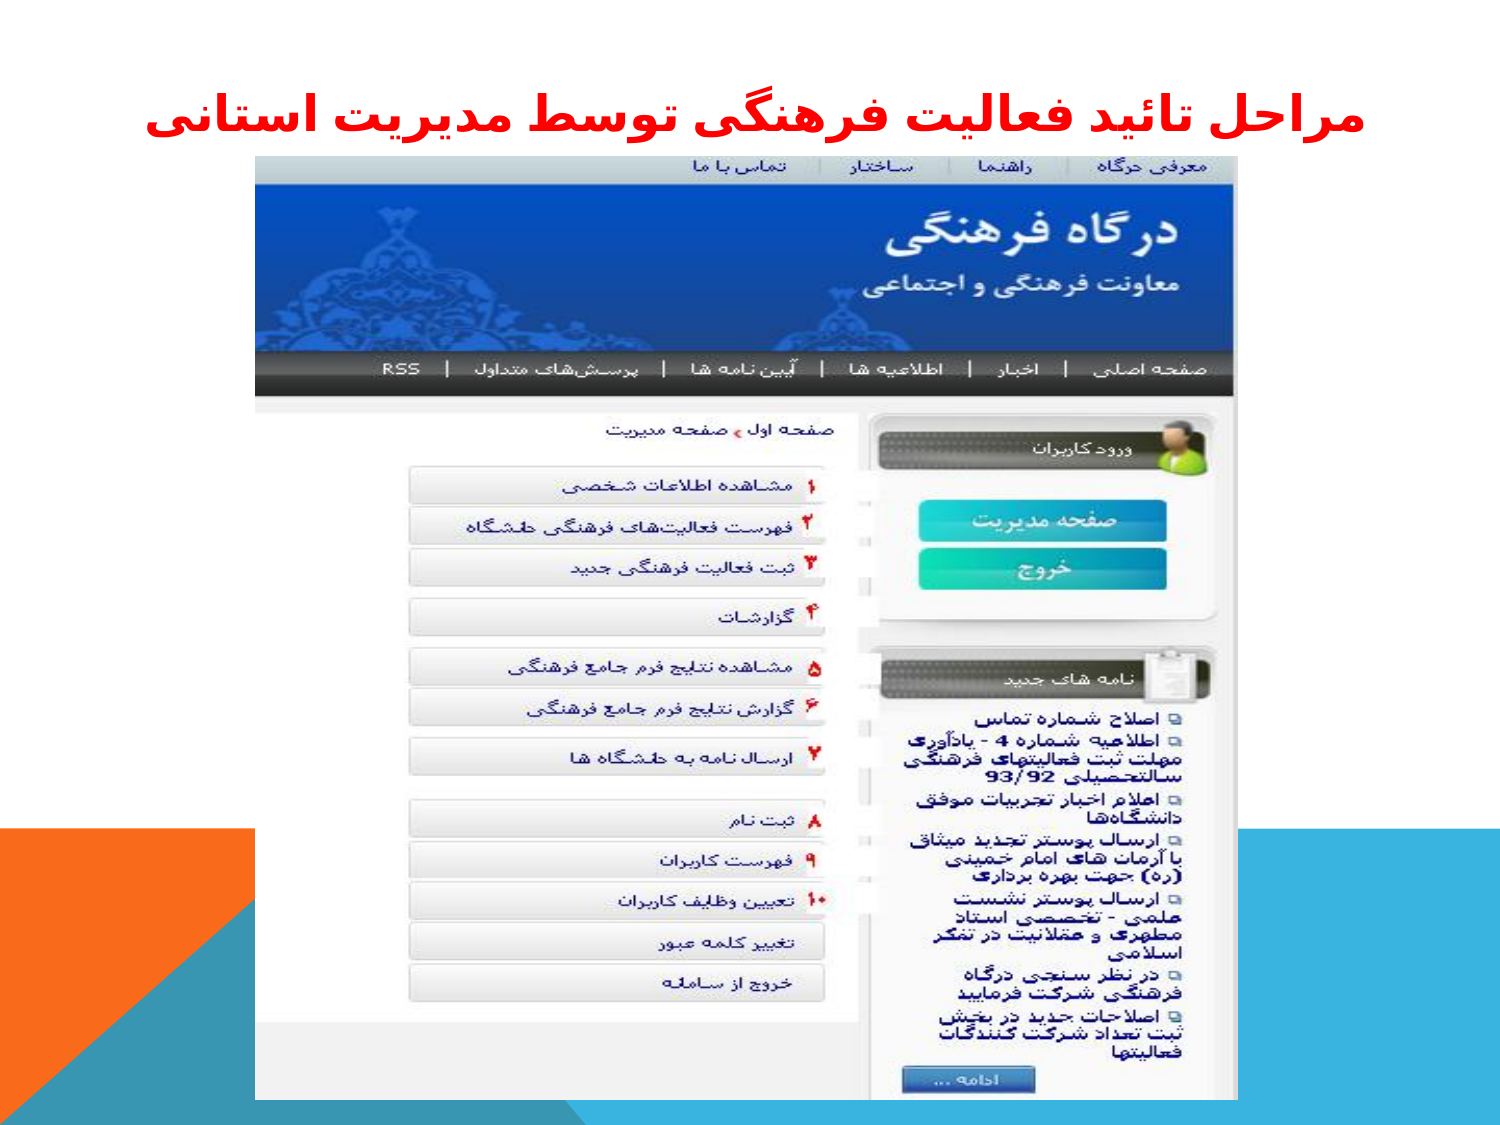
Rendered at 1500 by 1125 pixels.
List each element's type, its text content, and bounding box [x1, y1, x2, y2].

title مراحل تائید فعالیت فرهنگی توسط مدیریت استانی [87, 66, 1425, 157]
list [254, 156, 1238, 1101]
